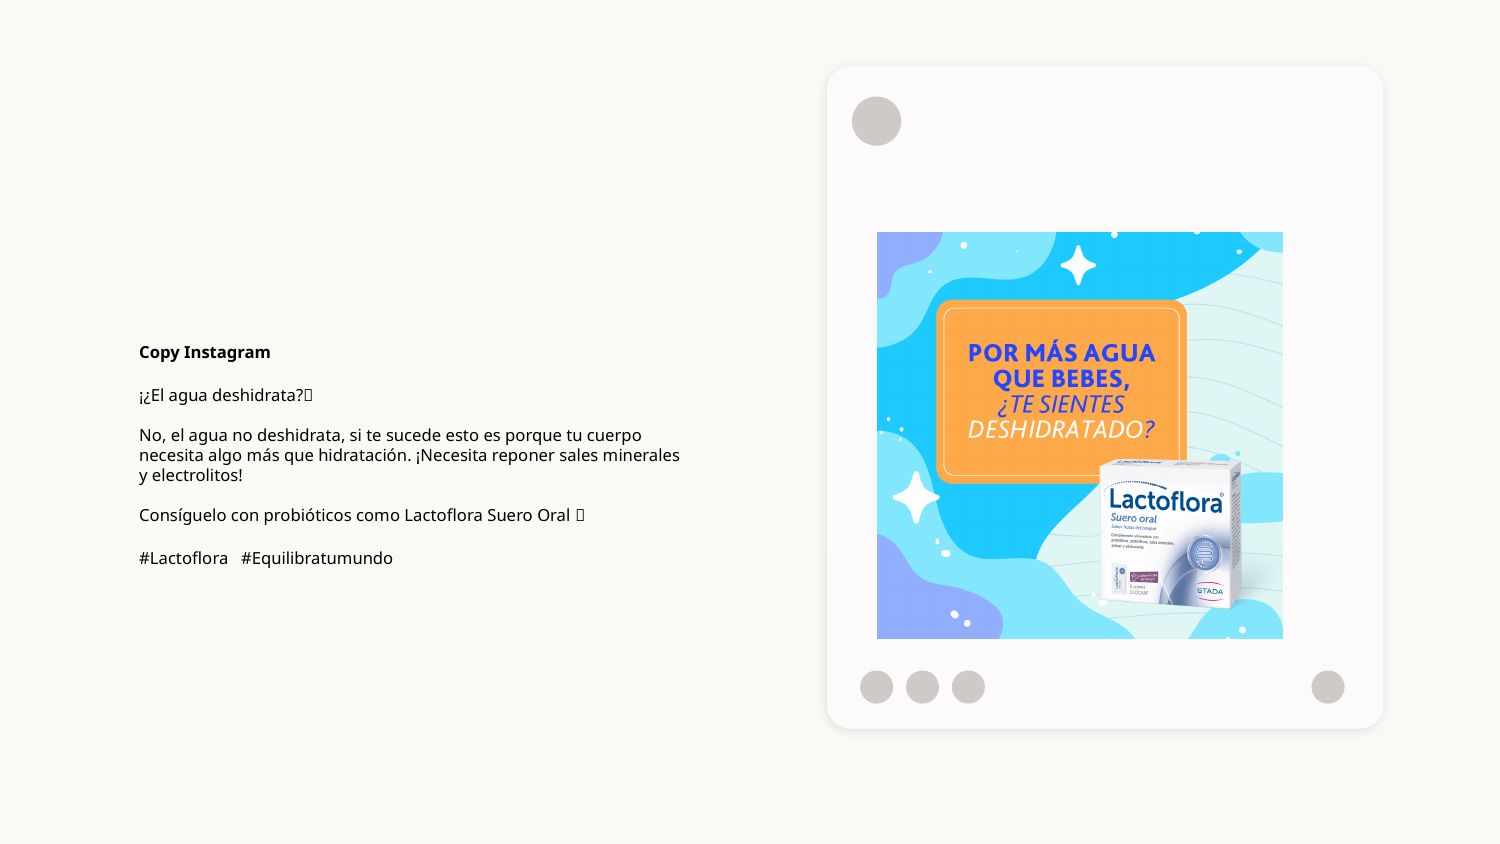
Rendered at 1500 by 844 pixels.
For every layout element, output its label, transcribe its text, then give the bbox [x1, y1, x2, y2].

text_box [826, 66, 1384, 729]
text_box Copy Instagram ¡¿El agua deshidrata?💦 No, el agua no deshidrata, si te sucede esto es porque tu cuerpo necesita algo más que hidratación. ¡Necesita reponer sales minerales y electrolitos! Consíguelo con probióticos como Lactoflora Suero Oral 💙 #Lactoflora #Equilibratumundo [128, 327, 698, 619]
text_box [1311, 670, 1345, 704]
text_box [860, 670, 894, 704]
text_box [852, 96, 902, 146]
text_box [951, 670, 985, 704]
text_box [905, 670, 940, 704]
picture [876, 232, 1283, 639]
